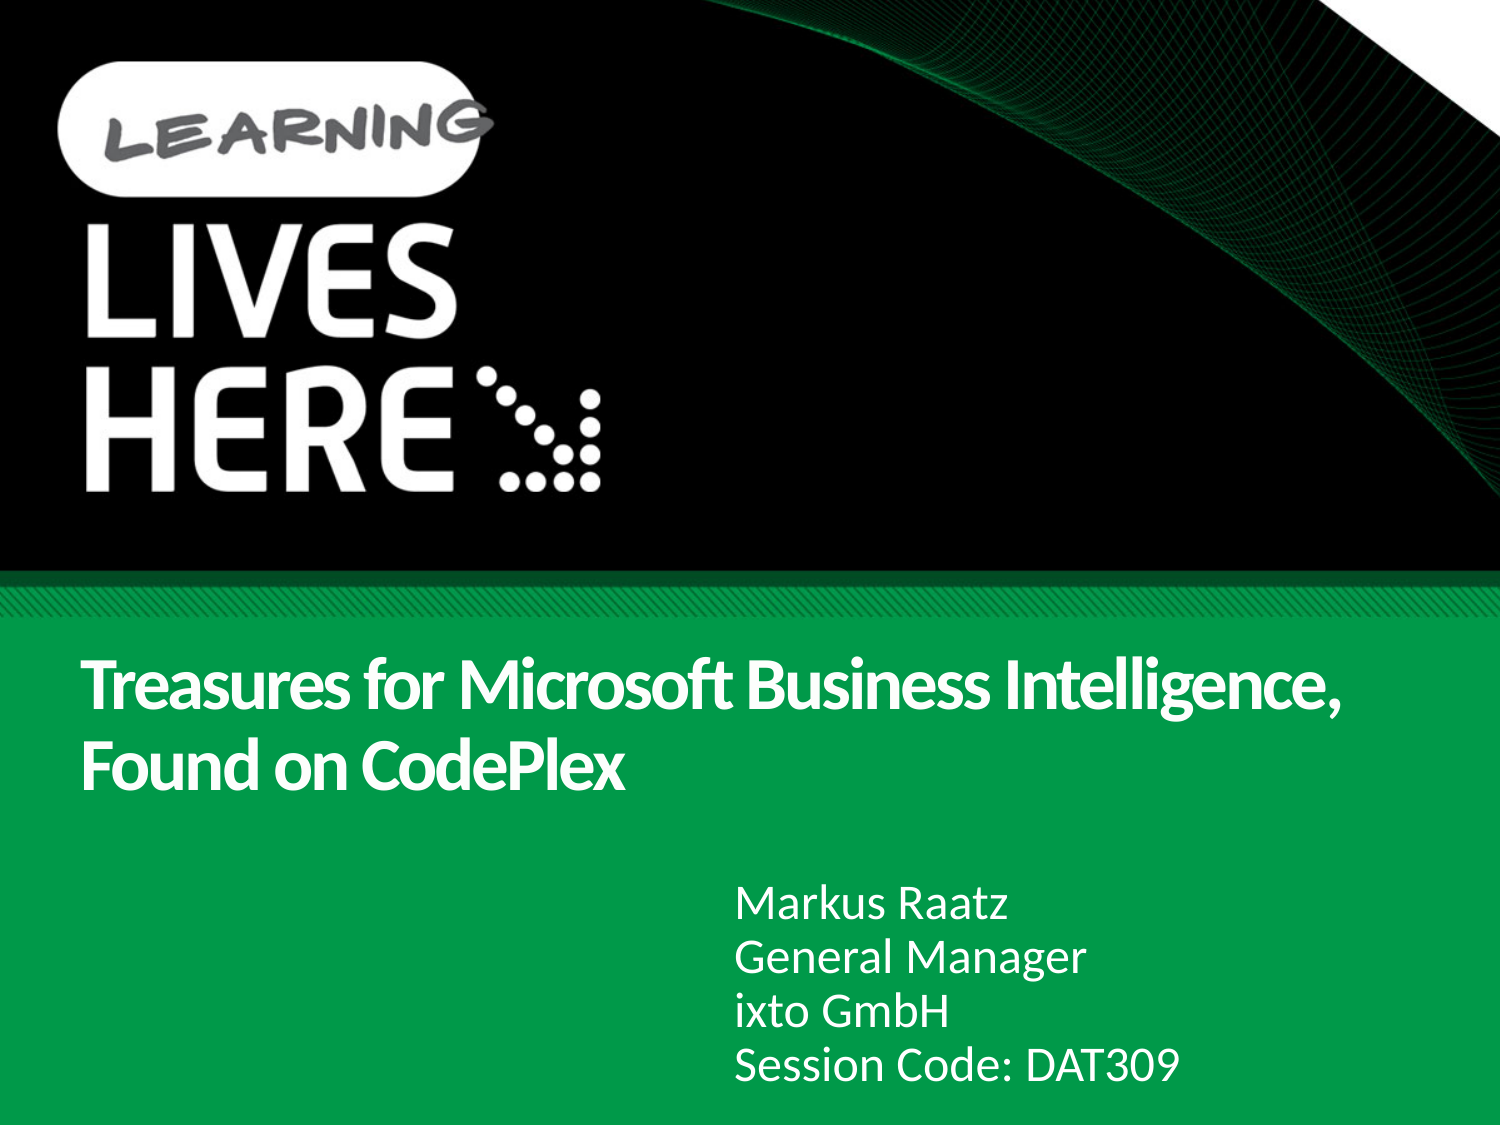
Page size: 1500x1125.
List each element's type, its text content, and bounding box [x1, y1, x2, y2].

picture [0, 0, 1500, 1125]
subtitle Markus Raatz General Manager ixto GmbH Session Code: DAT309 [734, 876, 1360, 952]
title Treasures for Microsoft Business Intelligence, Found on CodePlex [80, 644, 1380, 864]
